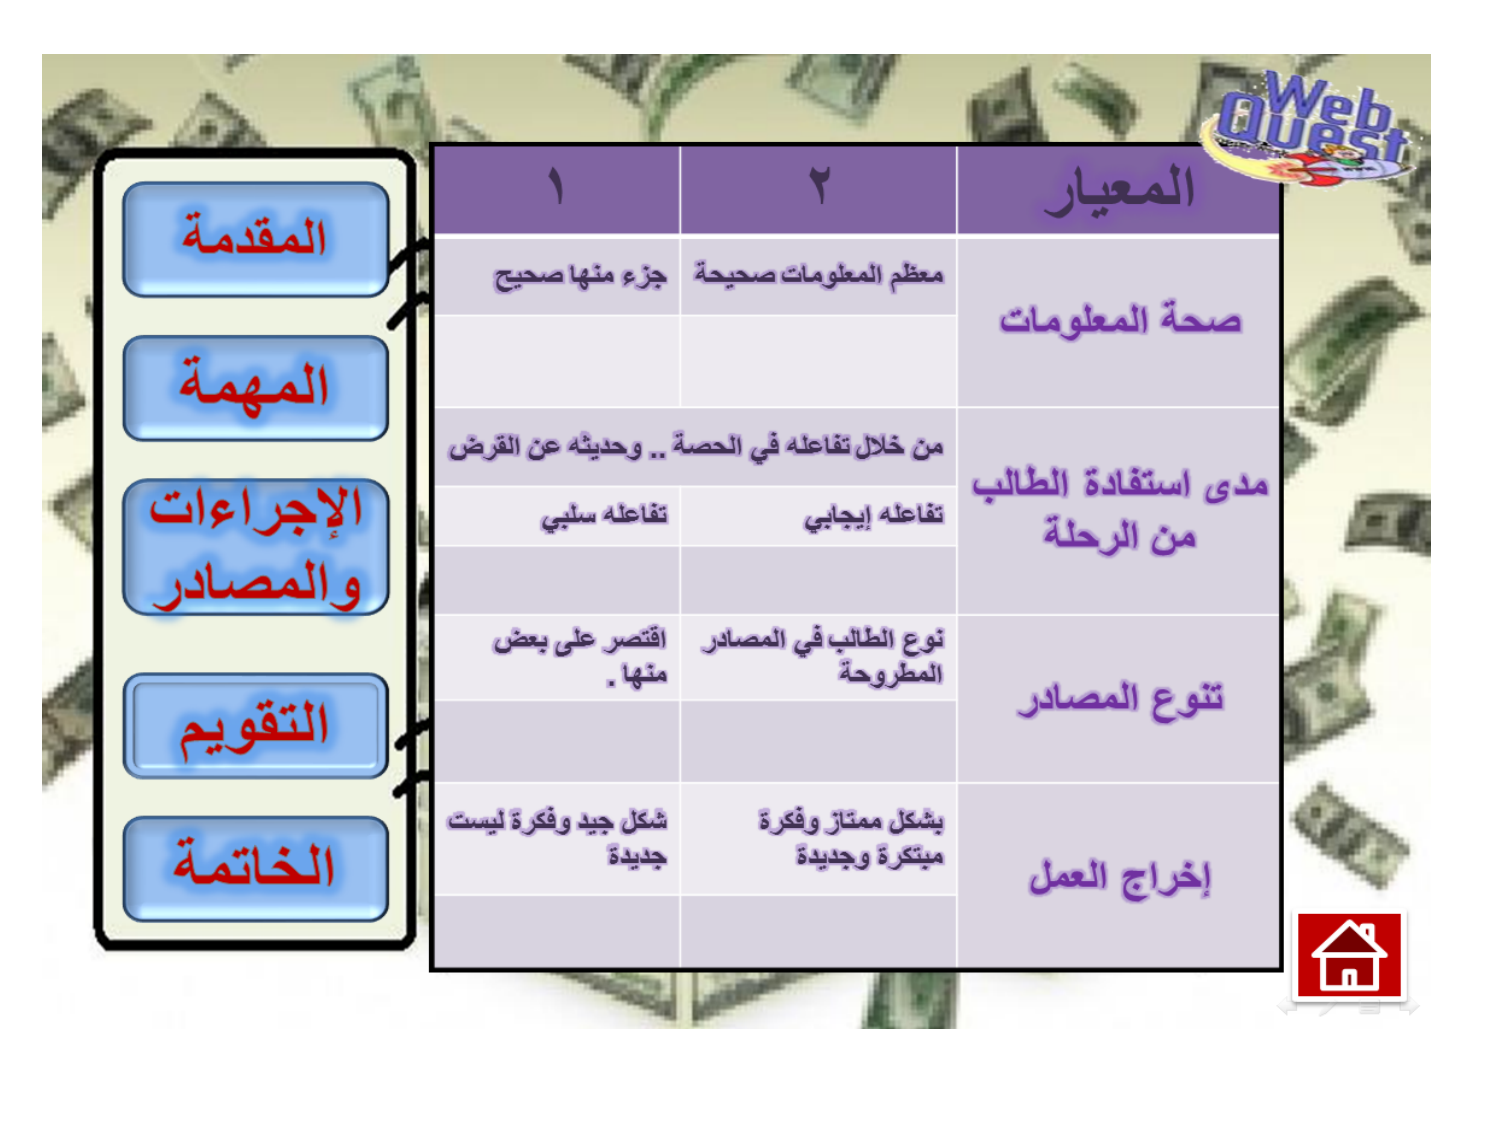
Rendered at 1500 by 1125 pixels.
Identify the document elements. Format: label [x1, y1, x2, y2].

picture [42, 54, 1431, 1030]
